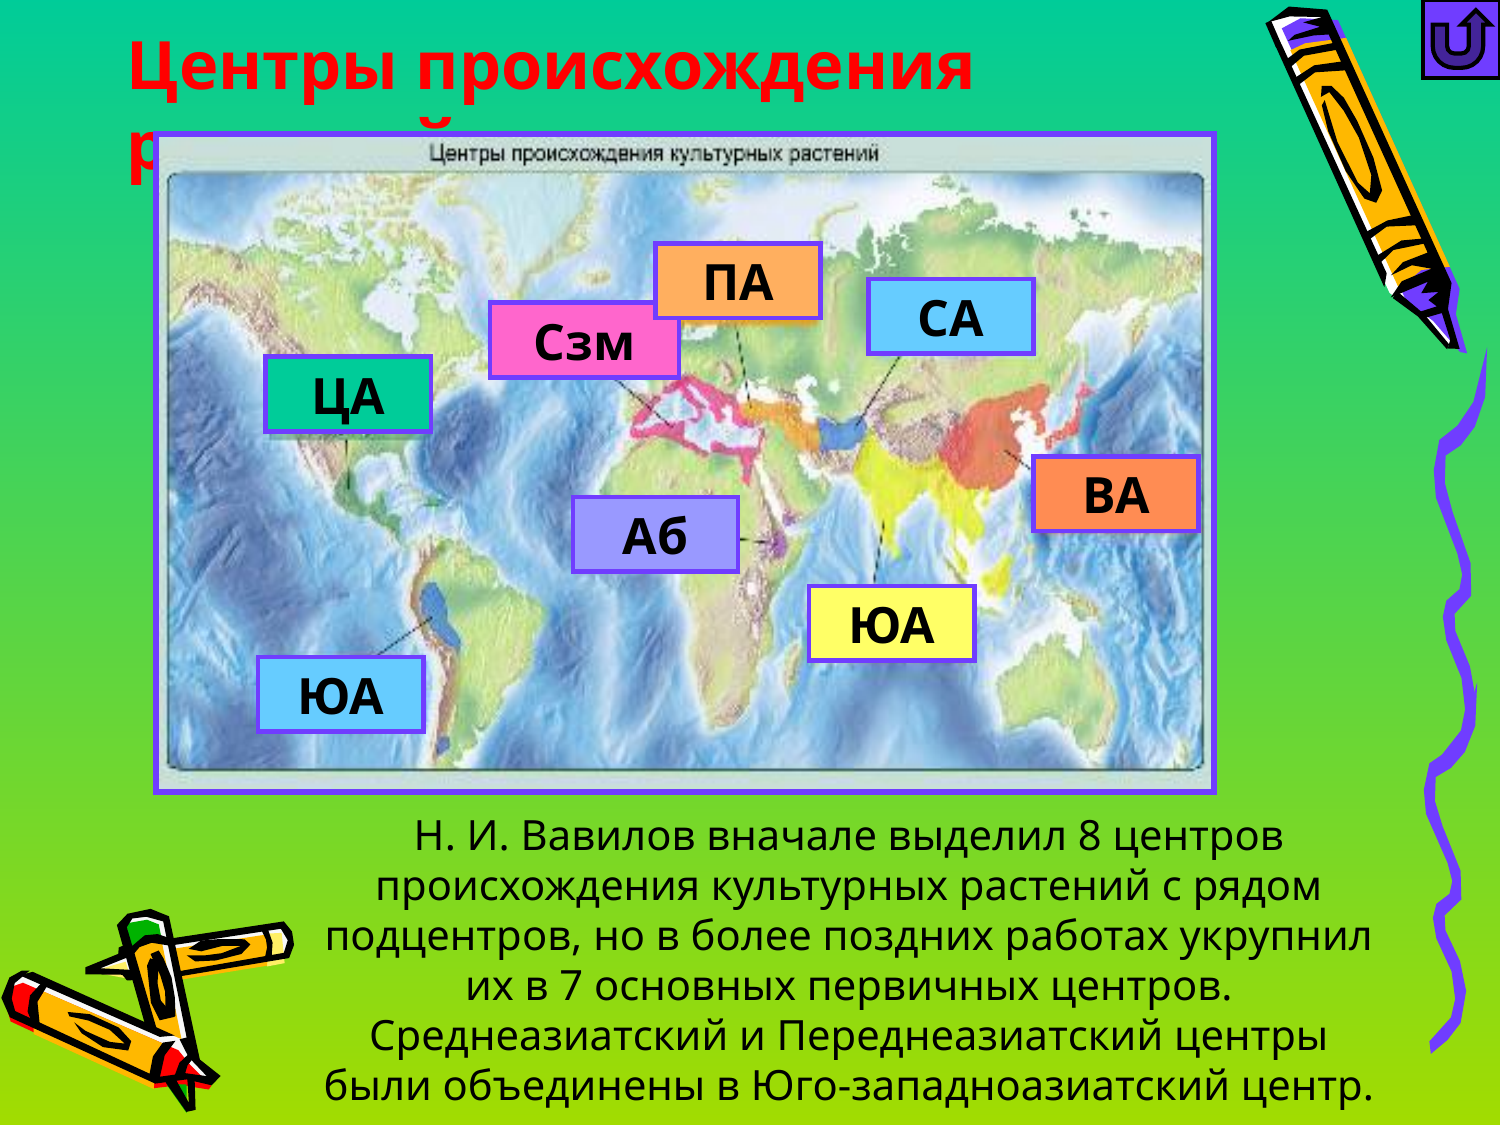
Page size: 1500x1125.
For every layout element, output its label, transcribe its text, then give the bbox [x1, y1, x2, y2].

text_box [1423, 0, 1500, 79]
text_box Н. И. Вавилов вначале выделил 8 центров происхождения культурных растений с рядом подцентров, но в более поздних работах укрупнил их в 7 основных первичных центров. Среднеазиатский и Переднеазиатский центры были объединены в Юго-западноазиатский центр. [299, 801, 1399, 1117]
text_box Центры происхождения растений [112, 15, 1258, 191]
picture [159, 136, 1211, 789]
